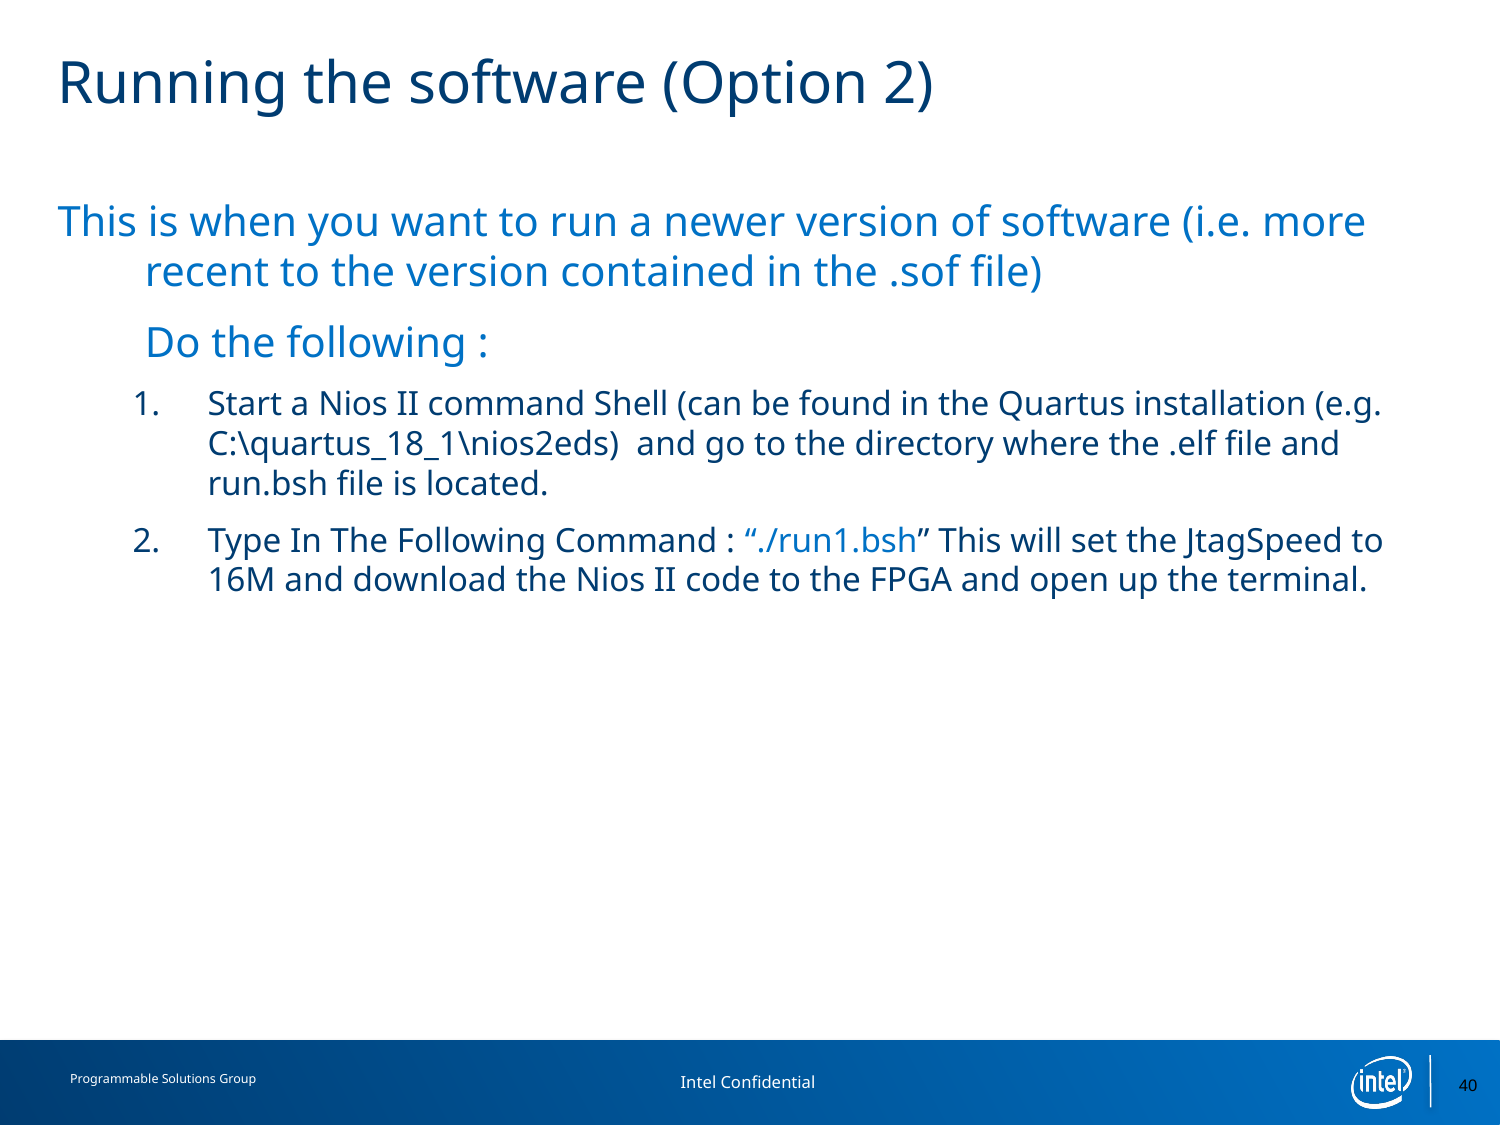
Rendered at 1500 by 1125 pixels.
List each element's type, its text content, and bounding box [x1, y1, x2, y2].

list This is when you want to run a newer version of software (i.e. more recent to the version contained in the .sof file) Do the following : Start a Nios II command Shell (can be found in the Quartus installation (e.g. C:\quartus_18_1\nios2eds) and go to the directory where the .elf file and run.bsh file is located. Type In The Following Command : “./run1.bsh” This will set the JtagSpeed to 16M and download the Nios II code to the FPGA and open up the terminal. [57, 194, 1425, 963]
slide_number 40 [1127, 1055, 1478, 1116]
title Running the software (Option 2) [57, 44, 1425, 194]
